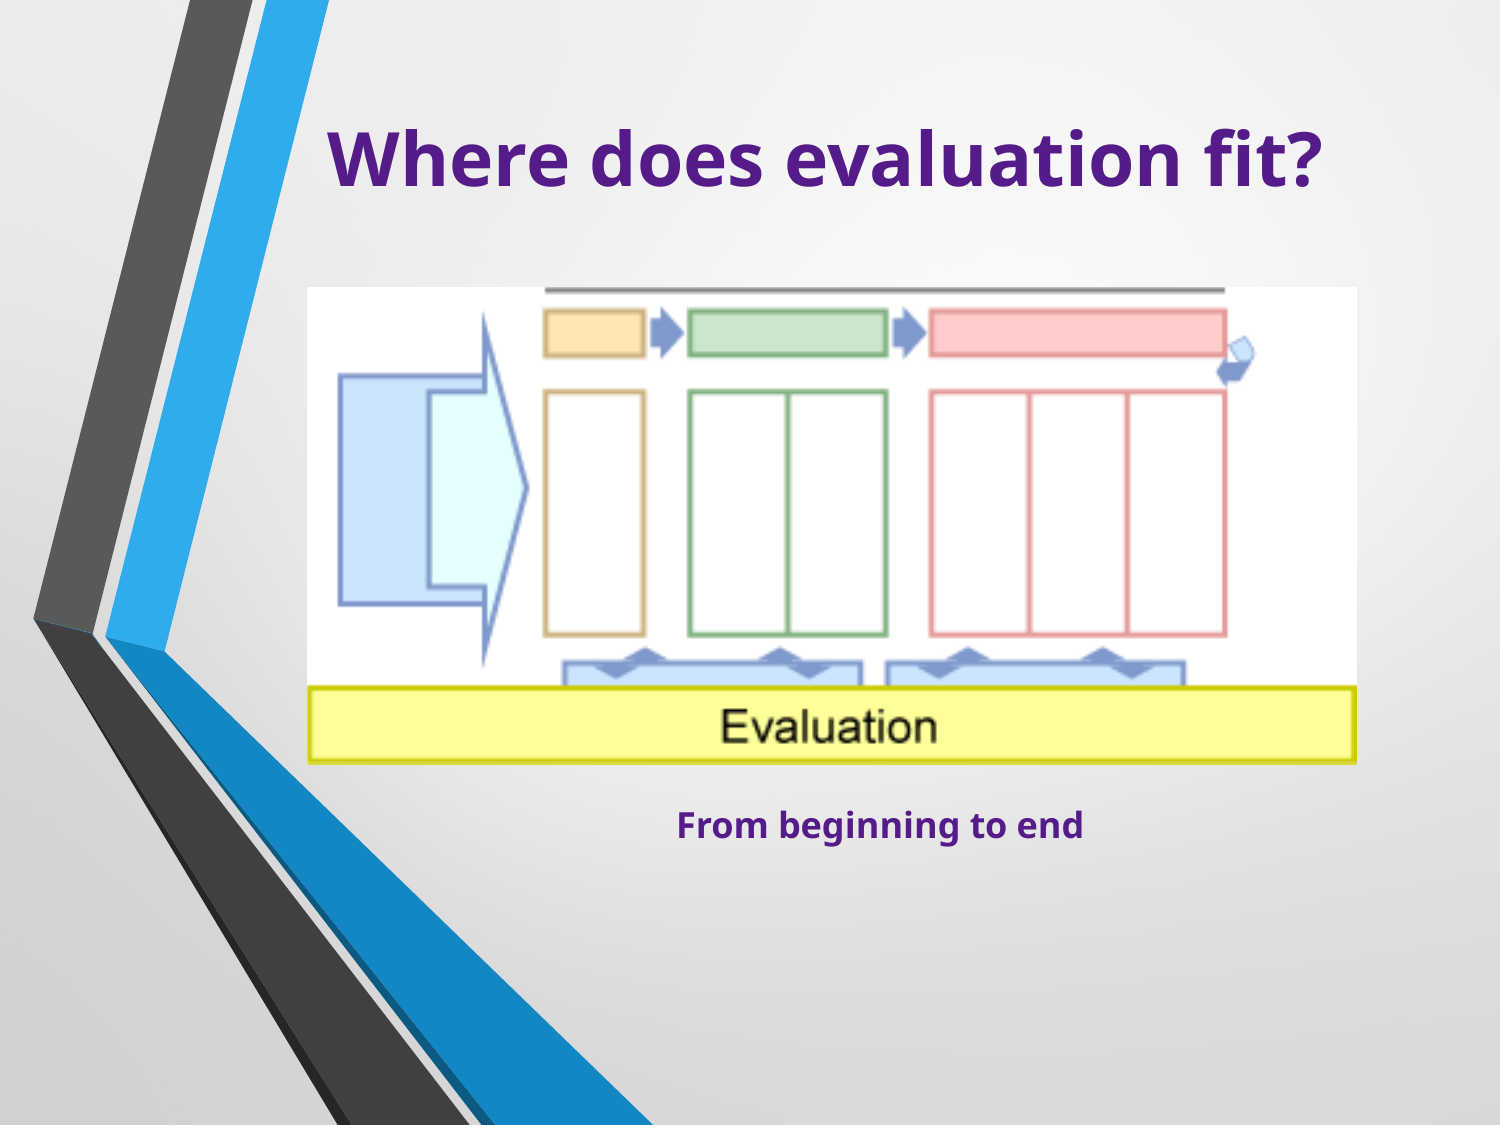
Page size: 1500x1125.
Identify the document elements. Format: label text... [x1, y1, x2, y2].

picture [306, 287, 1358, 766]
title Where does evaluation fit? [312, 62, 1488, 210]
subtitle From beginning to end [50, 800, 1100, 913]
